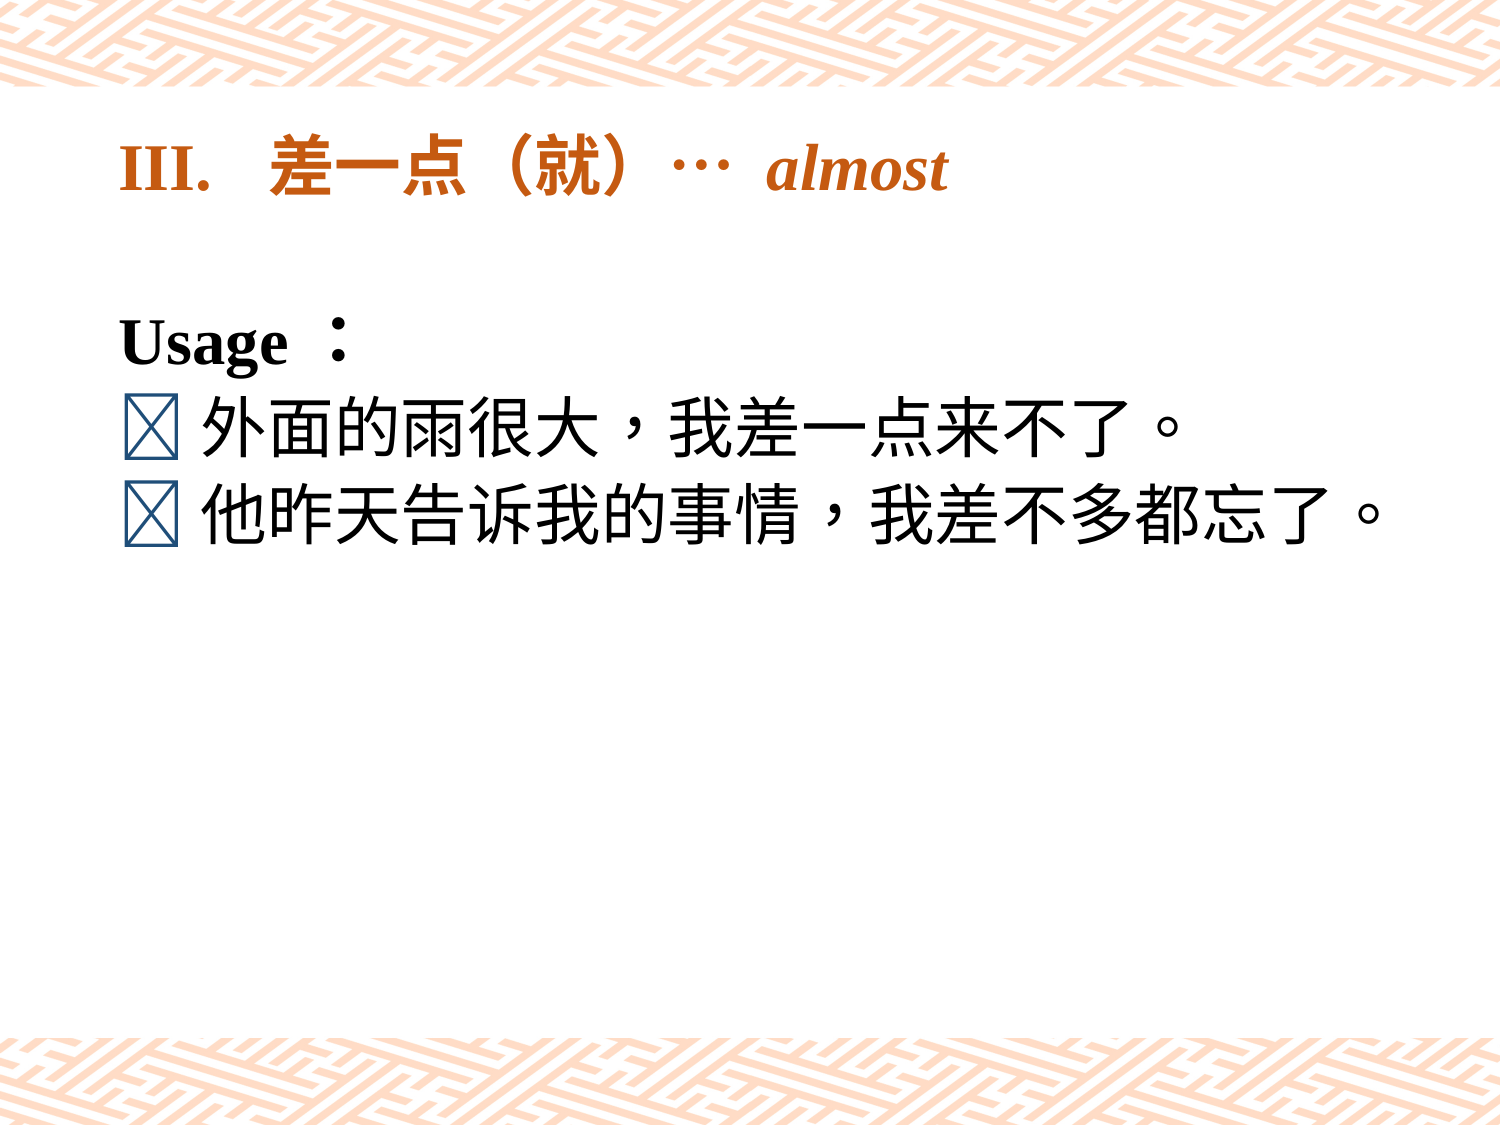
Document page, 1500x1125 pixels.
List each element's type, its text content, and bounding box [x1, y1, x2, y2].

list Usage： 外面的雨很大，我差一点来不了。 他昨天告诉我的事情，我差不多都忘了。 [103, 299, 1397, 1014]
picture [0, 0, 1500, 1125]
title III. 差一点（就）… almost [103, 59, 1397, 278]
